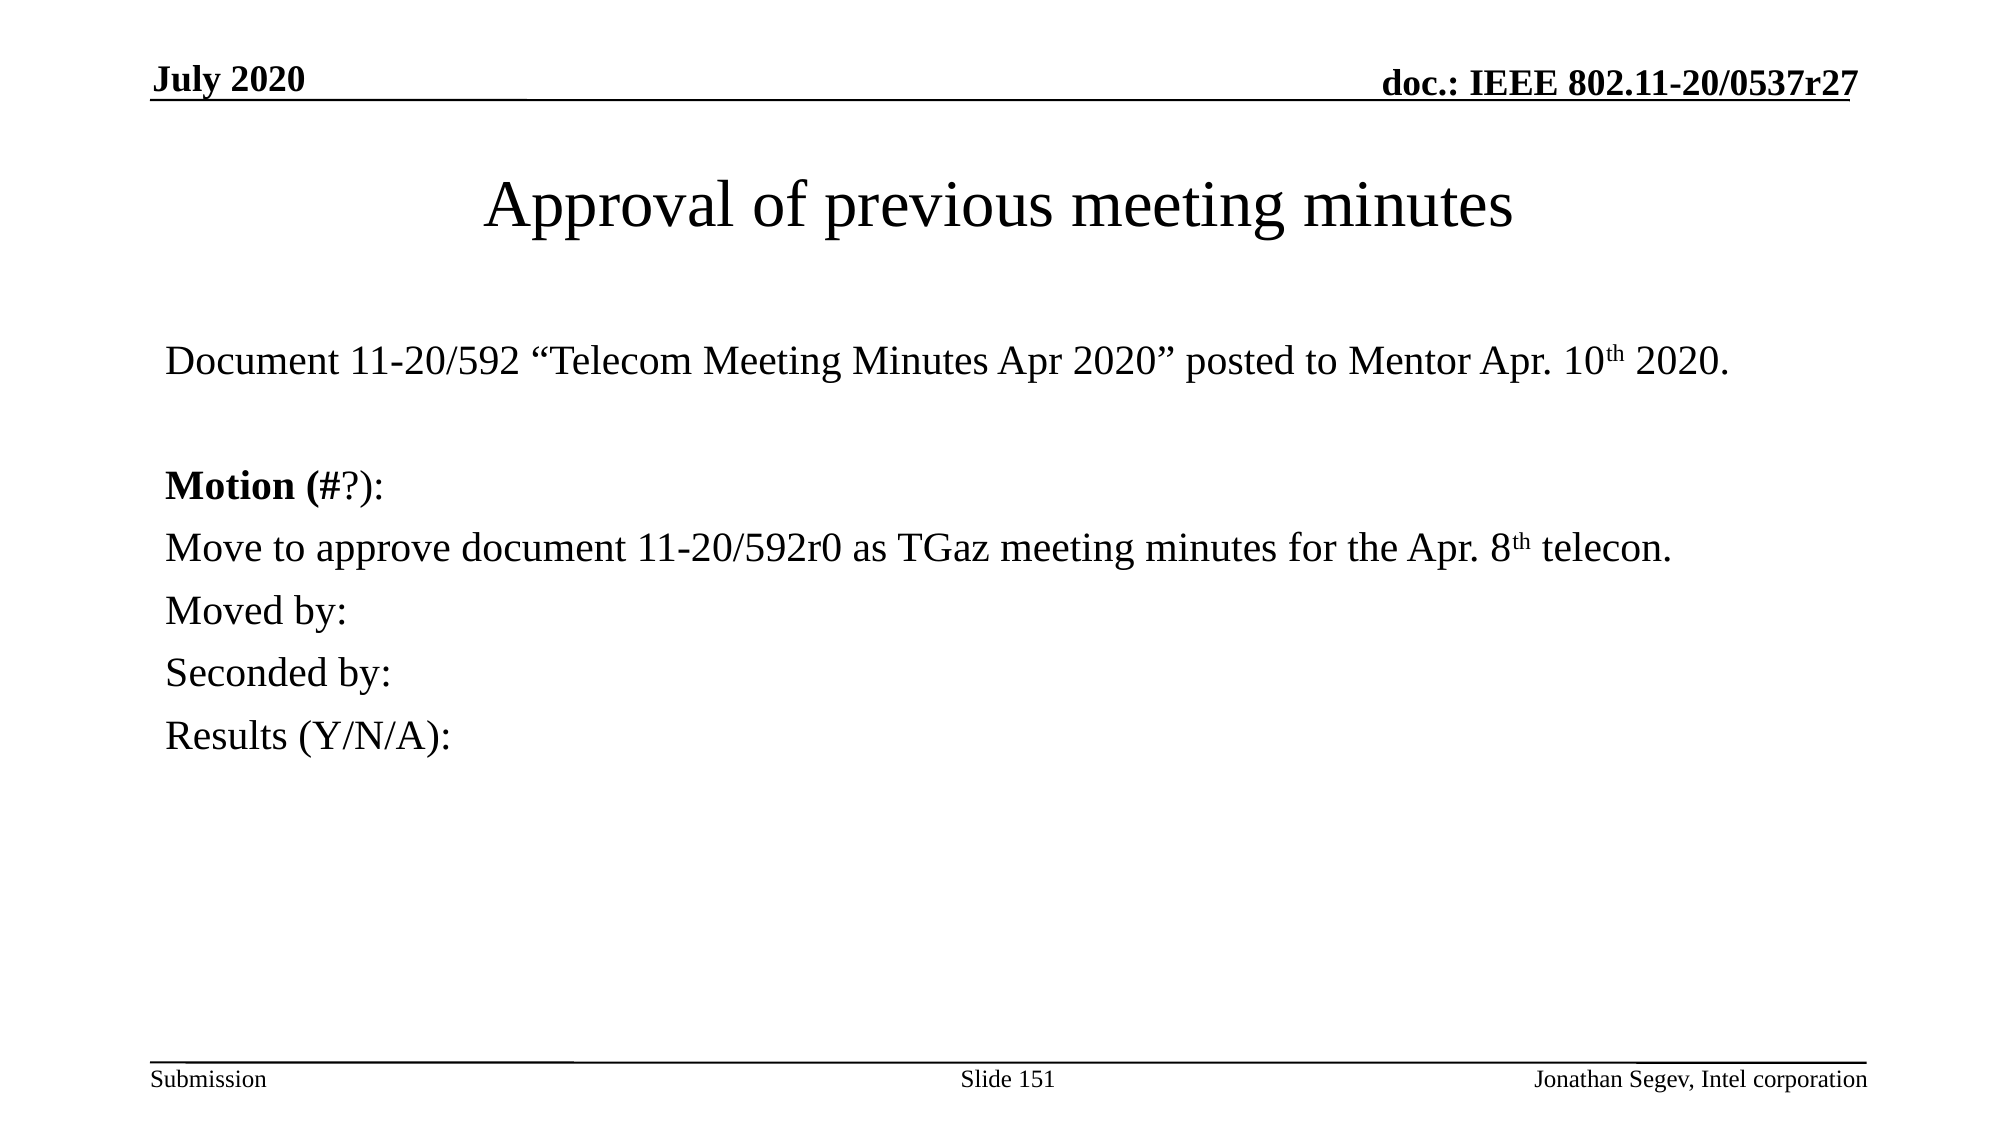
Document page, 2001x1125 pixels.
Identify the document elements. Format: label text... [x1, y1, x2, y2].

footer Jonathan Segev, Intel corporation [1171, 1061, 1869, 1093]
list Document 11-20/592 “Telecom Meeting Minutes Apr 2020” posted to Mentor Apr. 10th 2020. Motion (#?): Move to approve document 11-20/592r0 as TGaz meeting minutes for the Apr. 8th telecon. Moved by: Seconded by: Results (Y/N/A): [149, 324, 1850, 1000]
slide_number Slide 151 [950, 1061, 1067, 1123]
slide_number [152, 54, 563, 100]
title Approval of previous meeting minutes [149, 112, 1850, 288]
